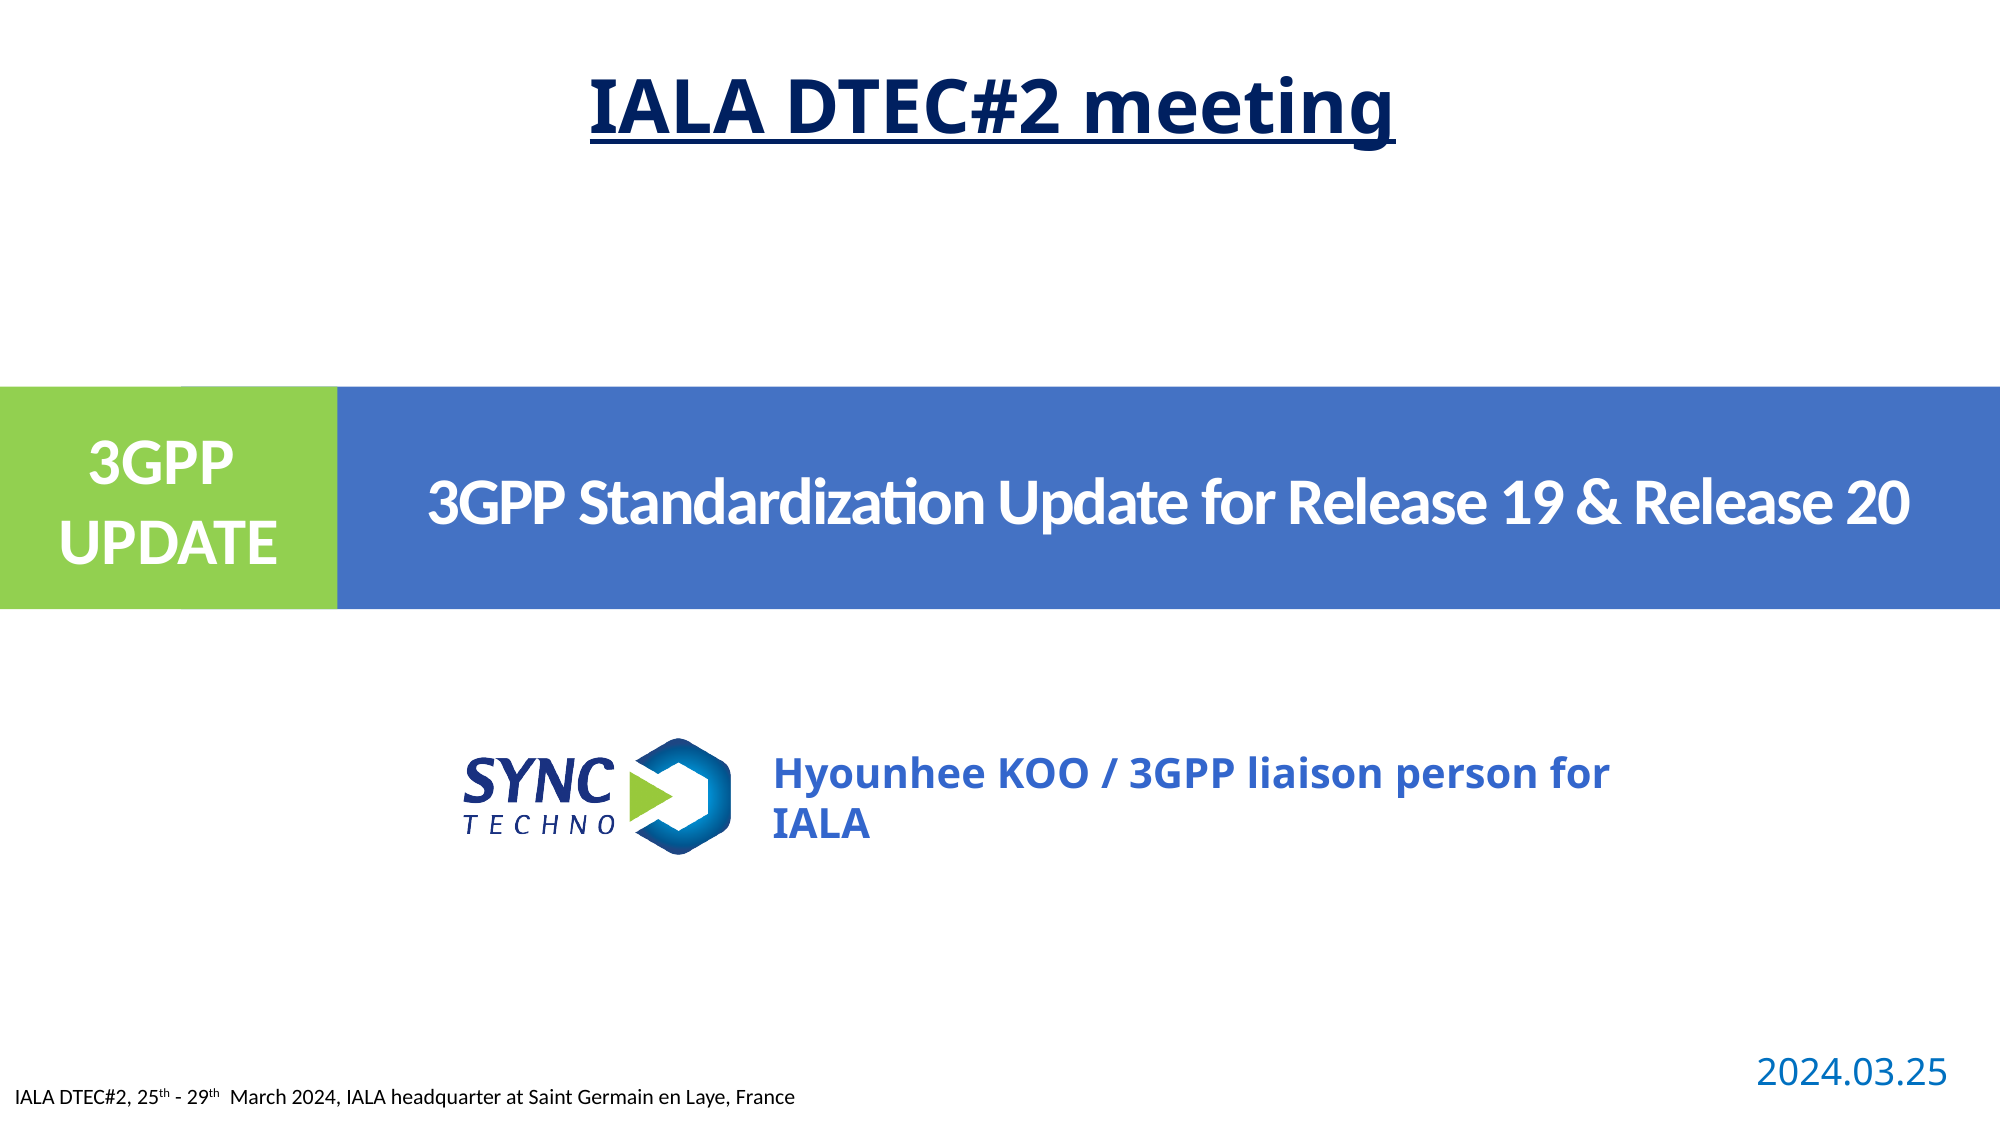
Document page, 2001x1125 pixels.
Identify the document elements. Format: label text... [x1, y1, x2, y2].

text_box 2024.03.25 [1741, 1040, 2000, 1101]
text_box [463, 712, 1718, 881]
text_box IALA DTEC#2, 25th - 29th March 2024, IALA headquarter at Saint Germain en Laye, France [0, 1075, 1586, 1117]
text_box IALA DTEC#2 meeting [0, 50, 1986, 156]
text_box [0, 386, 2000, 610]
